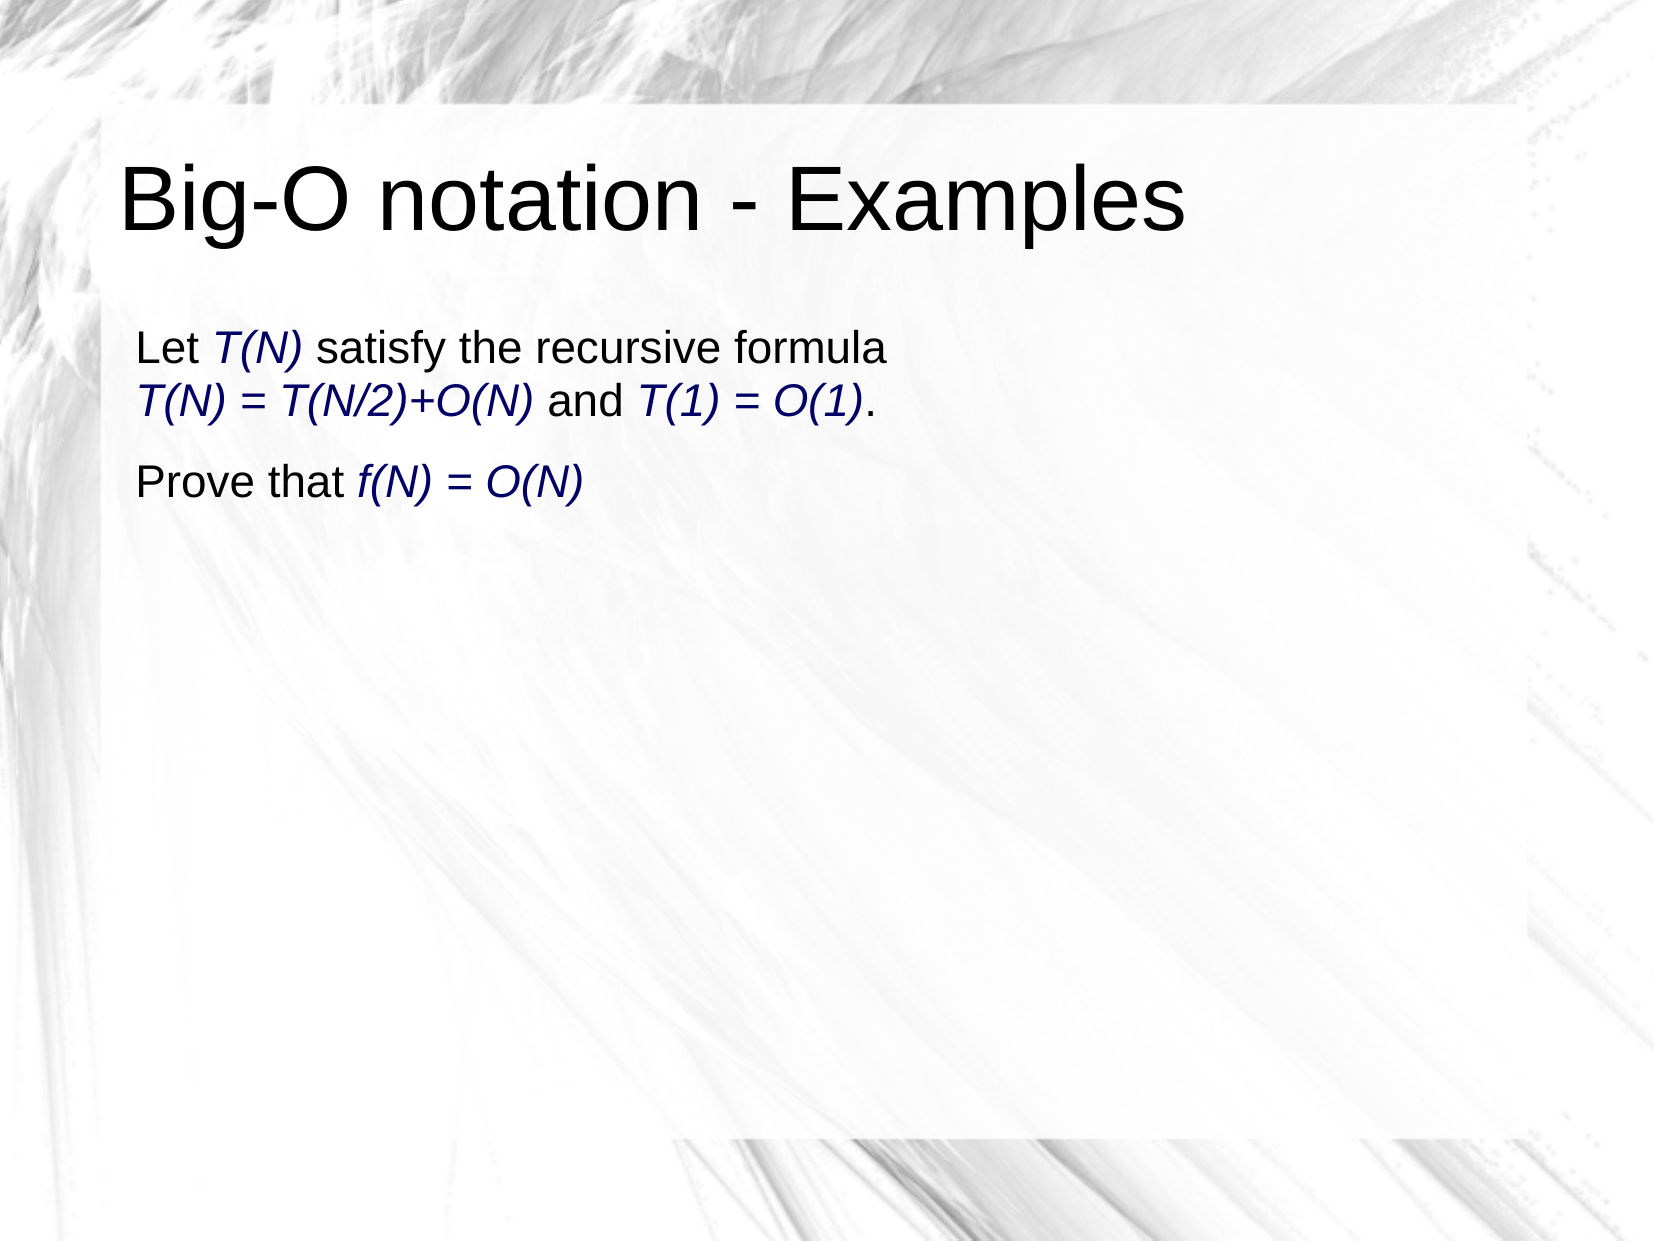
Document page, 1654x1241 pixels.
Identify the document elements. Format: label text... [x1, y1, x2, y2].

list Let T(N) satisfy the recursive formula T(N) = T(N/2)+O(N) and T(1) = O(1). Prove that f(N) = O(N) [118, 319, 1571, 1109]
title Big-O notation - Examples [118, 112, 1506, 281]
picture [0, 0, 1654, 1241]
